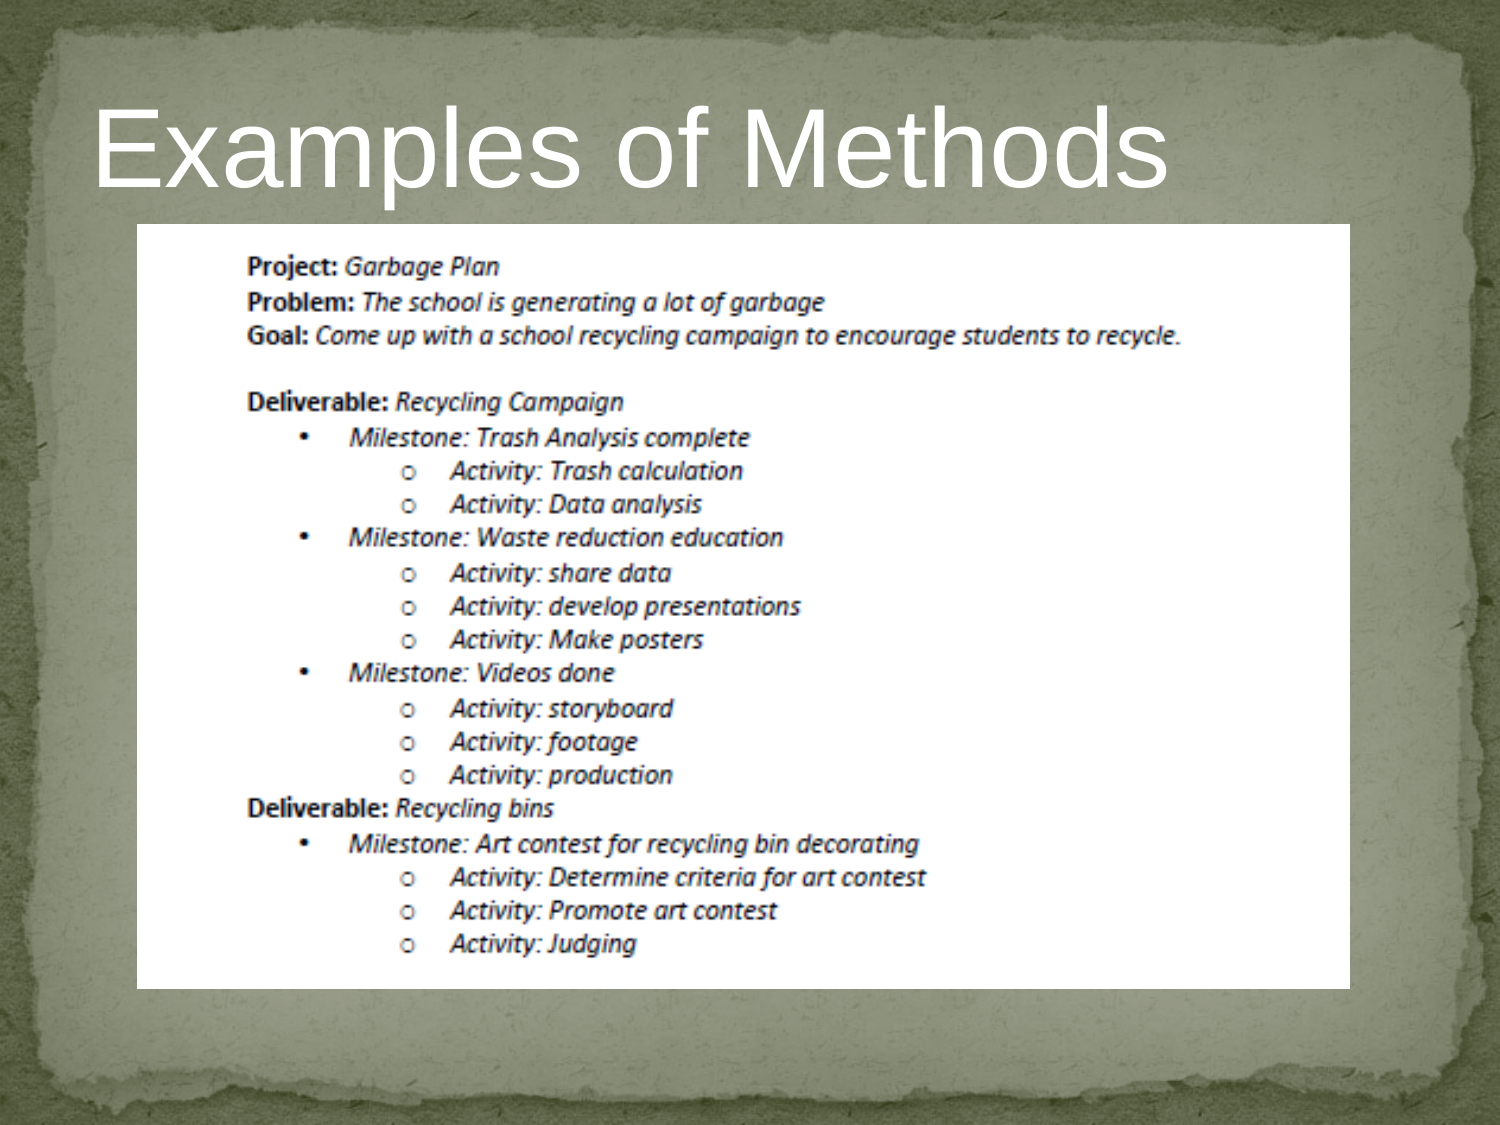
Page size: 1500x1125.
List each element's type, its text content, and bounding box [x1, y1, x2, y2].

picture [0, 0, 1500, 1125]
title Examples of Methods [75, 24, 1425, 225]
